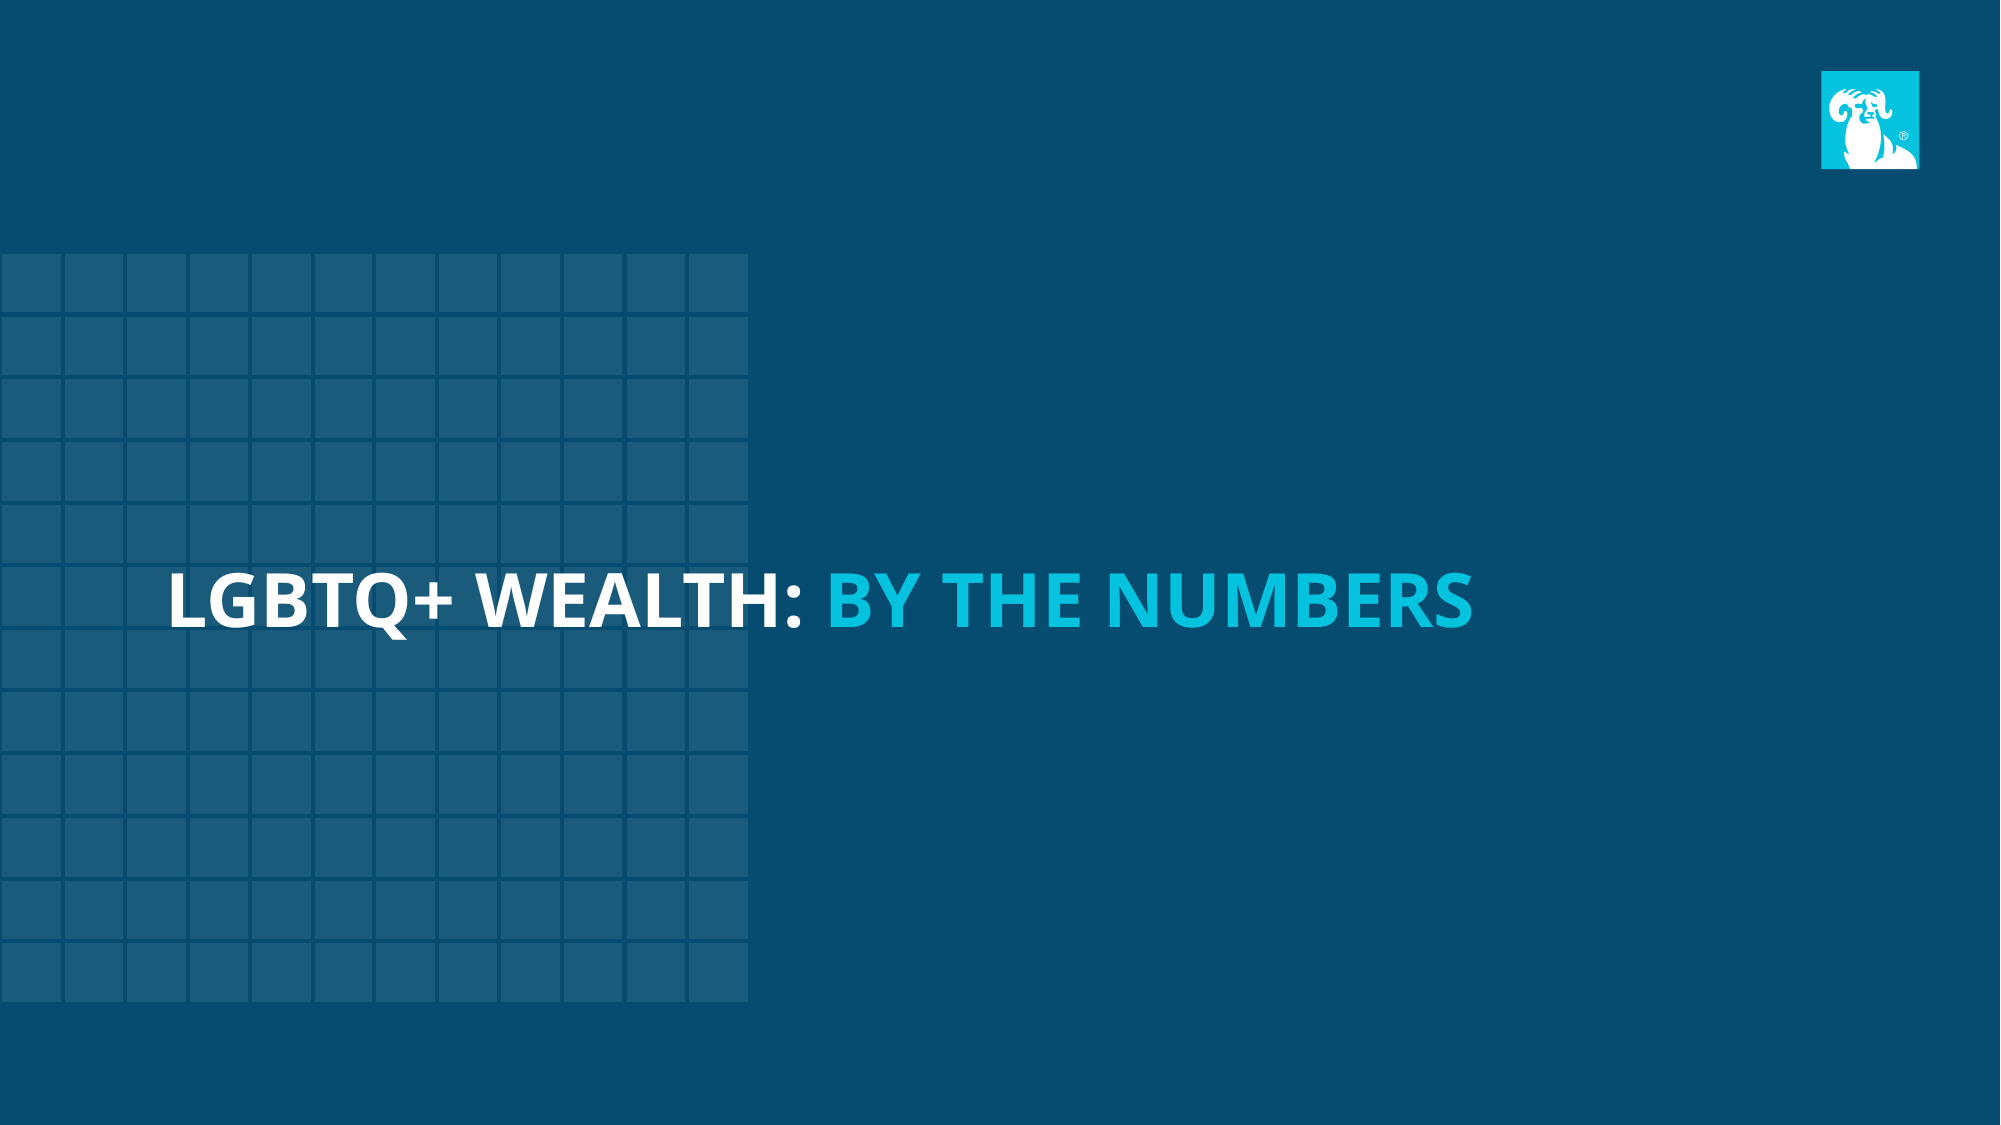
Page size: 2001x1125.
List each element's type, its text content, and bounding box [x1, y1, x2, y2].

title LGBTQ+ Wealth: By The Numbers [165, 495, 1850, 709]
